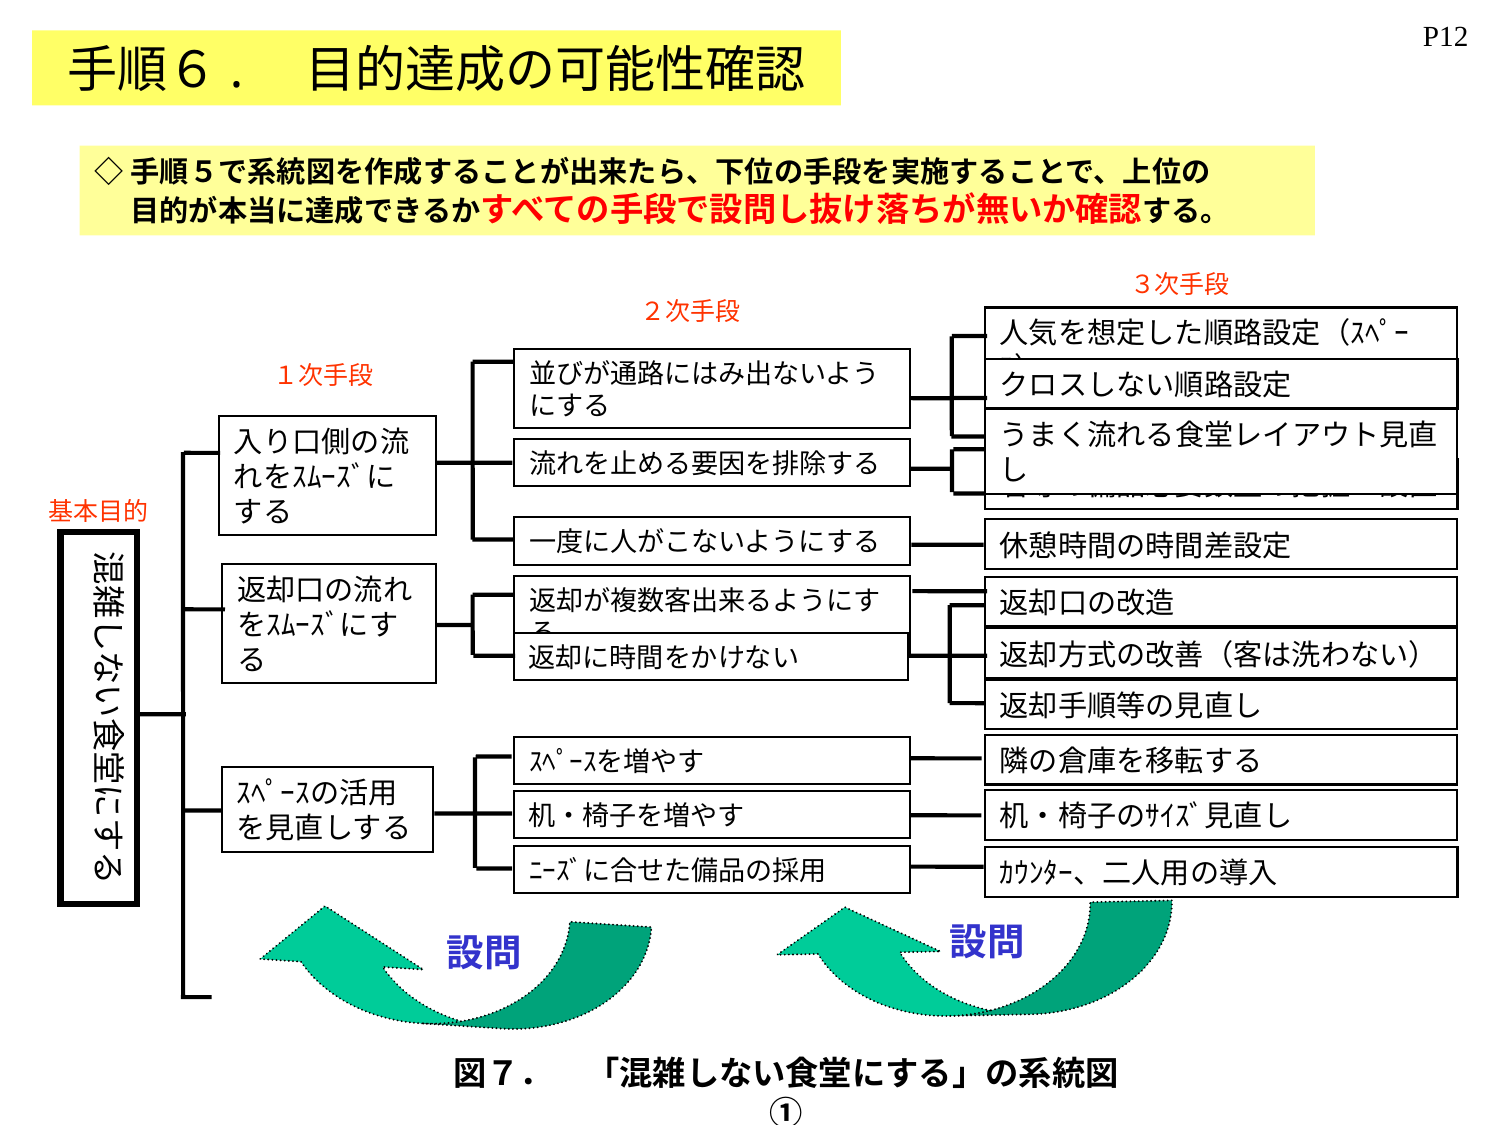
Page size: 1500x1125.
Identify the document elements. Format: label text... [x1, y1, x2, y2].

text_box 流れを止める要因を排除する [514, 439, 911, 487]
text_box ｽﾍﾟｰｽの活用を見直しする [221, 767, 434, 852]
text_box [239, 913, 649, 1025]
text_box 返却手順等の見直し [984, 679, 1458, 730]
text_box 入り口側の流れをｽﾑｰｽﾞにする [219, 415, 437, 536]
text_box 手順６. 目的達成の可能性確認 [32, 30, 841, 106]
text_box 返却が複数客出来るようにする [514, 575, 911, 655]
text_box ｽﾍﾟｰｽを増やす [514, 736, 911, 785]
text_box 休憩時間の時間差設定 [984, 519, 1458, 570]
text_box ｶｳﾝﾀｰ、二人用の導入 [984, 847, 1458, 897]
text_box 返却に時間をかけない [514, 632, 908, 680]
text_box 机・椅子を増やす [514, 791, 910, 839]
text_box 人気を想定した順路設定（ｽﾍﾟｰｽ） [984, 307, 1457, 358]
text_box クロスしない順路設定 [984, 358, 1458, 409]
text_box P12 [1408, 9, 1489, 60]
text_box 机・椅子のｻｲｽﾞ見直し [984, 790, 1458, 841]
text_box 返却口の改造 [984, 576, 1457, 627]
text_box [764, 904, 1174, 1016]
text_box ３次手段 [1103, 260, 1256, 306]
text_box ﾆｰｽﾞに合せた備品の採用 [514, 846, 911, 894]
text_box 基本目的 [33, 488, 165, 533]
text_box 返却方式の改善（客は洗わない） [984, 628, 1458, 679]
text_box 隣の倉庫を移転する [984, 734, 1458, 785]
text_box 混雑しない食堂にする [60, 533, 138, 905]
text_box 図７． 「混雑しない食堂にする」の系統図① [431, 1044, 1141, 1125]
text_box ２次手段 [614, 287, 767, 333]
text_box 一度に人がこないようにする [514, 517, 911, 565]
text_box １次手段 [247, 352, 400, 398]
text_box 返却口の流れをｽﾑｰｽﾞにする [222, 563, 437, 684]
text_box うまく流れる食堂レイアウト見直し [984, 409, 1458, 494]
text_box 並びが通路にはみ出ないようにする [514, 348, 911, 429]
text_box 箸等の備品必要数量の把握・設置 [984, 494, 1458, 509]
text_box ◇手順５で系統図を作成することが出来たら、下位の手段を実施することで、上位の 目的が本当に達成できるかすべての手段で設問し抜け落ちが無いか確認する。 [79, 145, 1315, 236]
